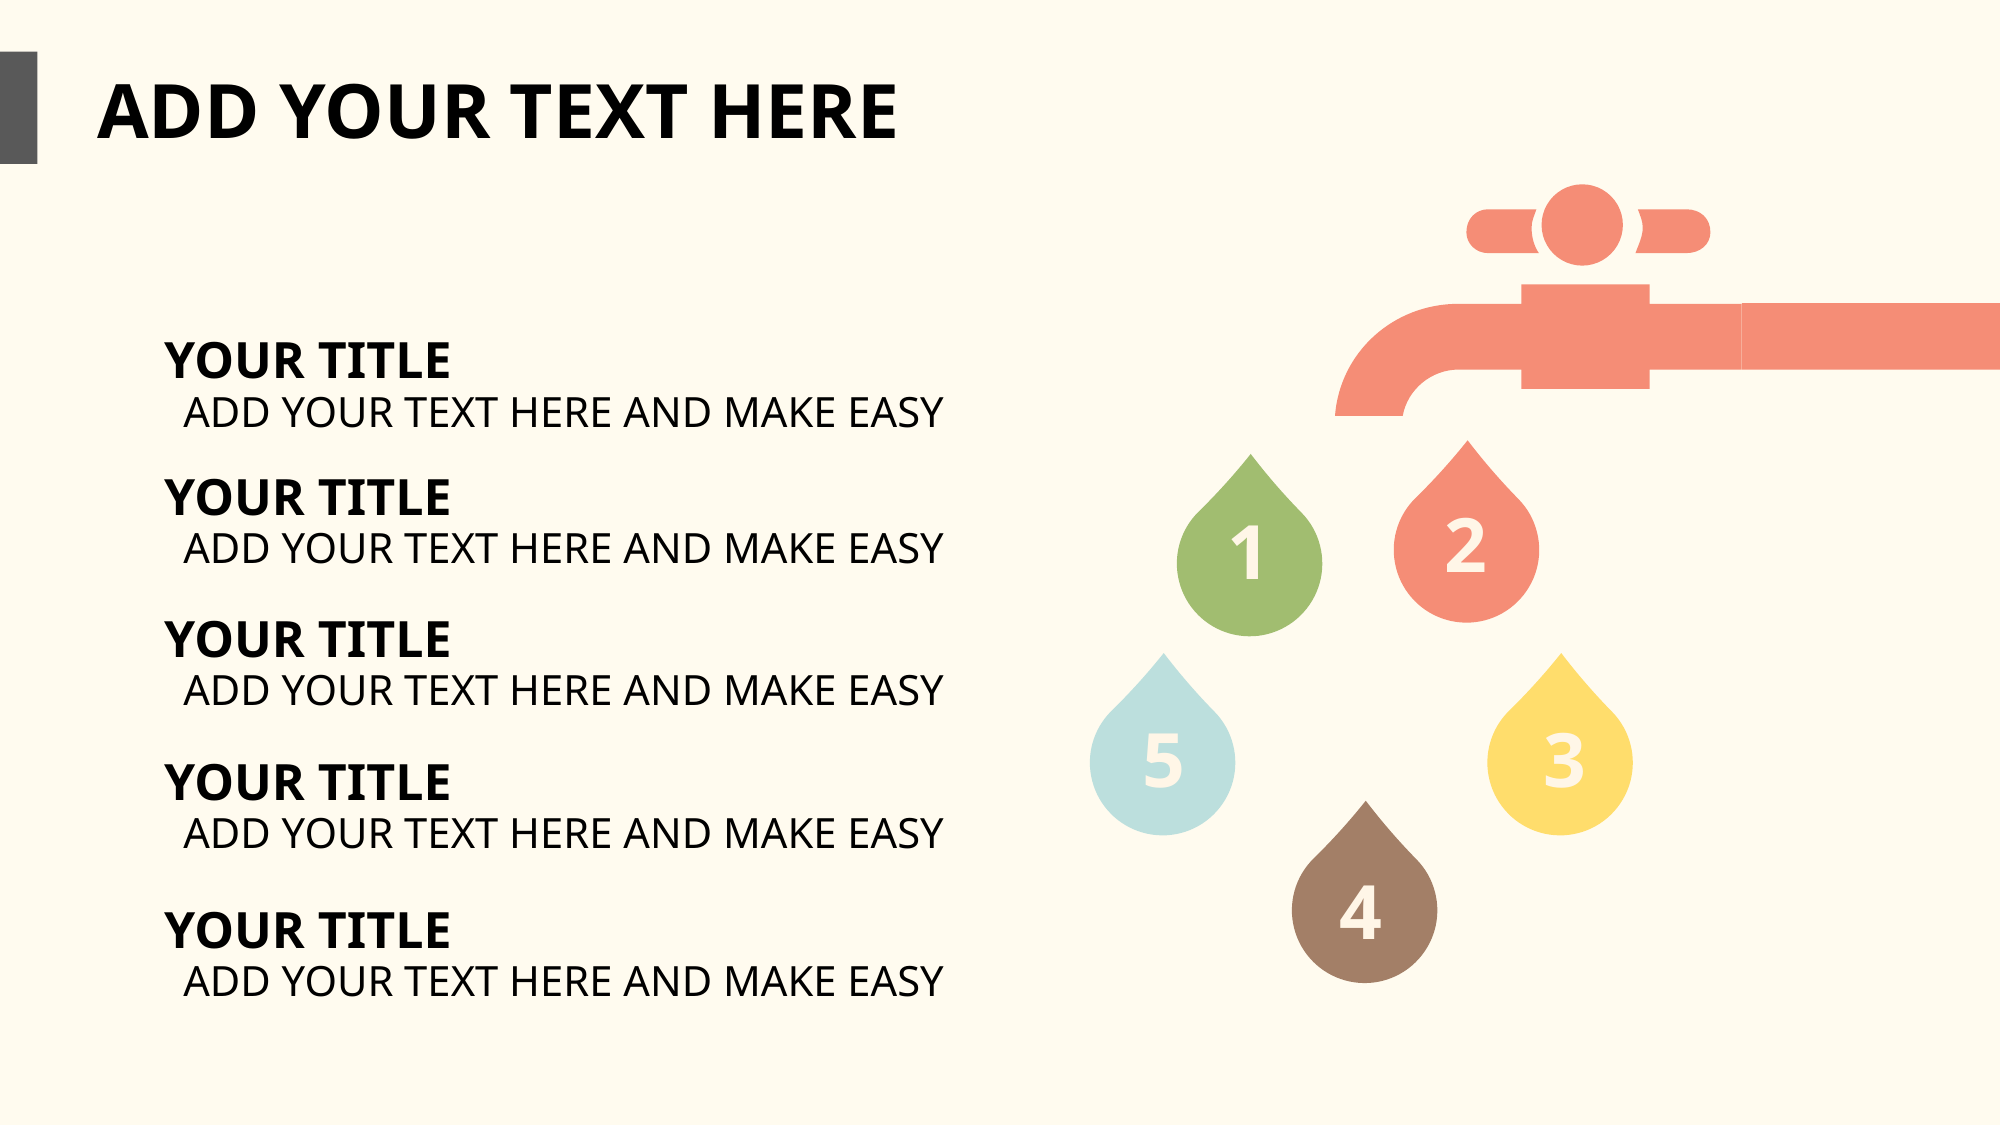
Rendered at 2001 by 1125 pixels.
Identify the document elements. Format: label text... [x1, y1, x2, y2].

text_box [143, 890, 985, 1014]
text_box 5 [1127, 705, 1201, 810]
text_box 3 [1528, 705, 1602, 810]
text_box 2 [1430, 490, 1503, 595]
text_box [1175, 452, 1324, 638]
text_box [0, 51, 38, 165]
text_box [1290, 799, 1439, 985]
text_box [1335, 184, 2000, 416]
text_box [143, 321, 985, 444]
text_box [1486, 651, 1634, 837]
text_box 1 [1213, 496, 1286, 602]
text_box 4 [1324, 857, 1398, 963]
text_box [1088, 651, 1237, 837]
text_box [1392, 438, 1541, 624]
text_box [143, 457, 985, 580]
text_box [143, 600, 985, 723]
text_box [143, 743, 985, 866]
text_box ADD YOUR TEXT HERE [82, 55, 915, 161]
